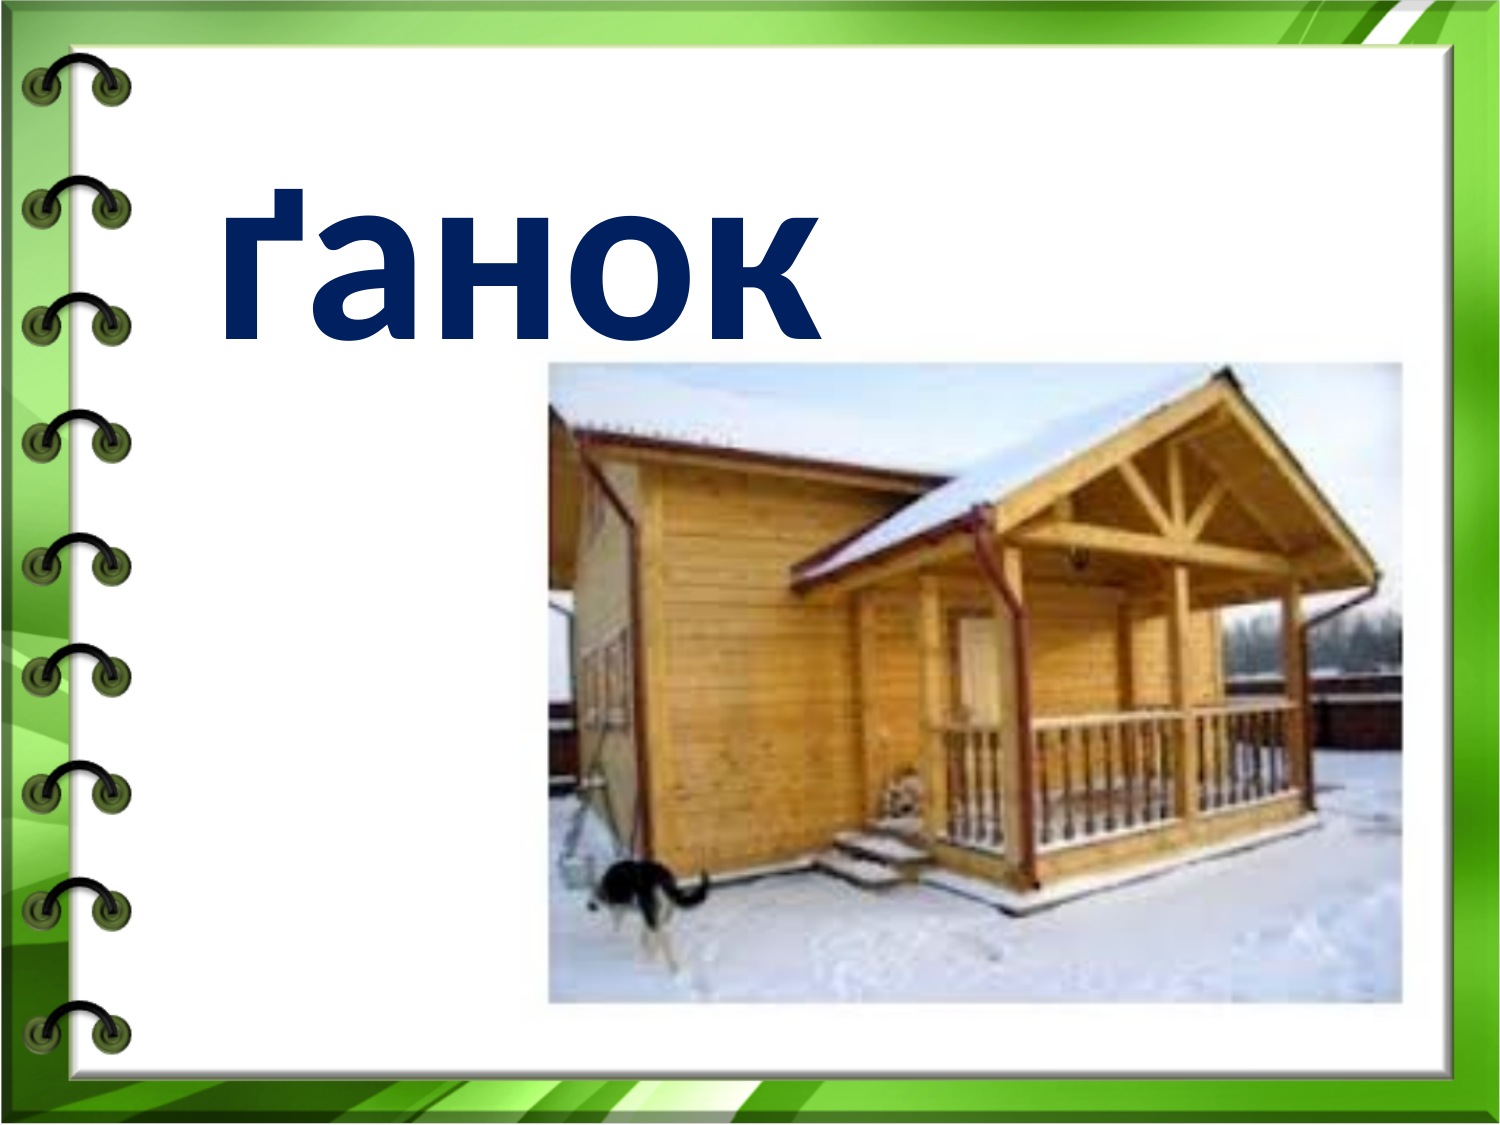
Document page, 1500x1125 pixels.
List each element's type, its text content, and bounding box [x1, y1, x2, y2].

picture [0, 0, 1500, 1125]
text_box ґанок [199, 82, 1500, 397]
